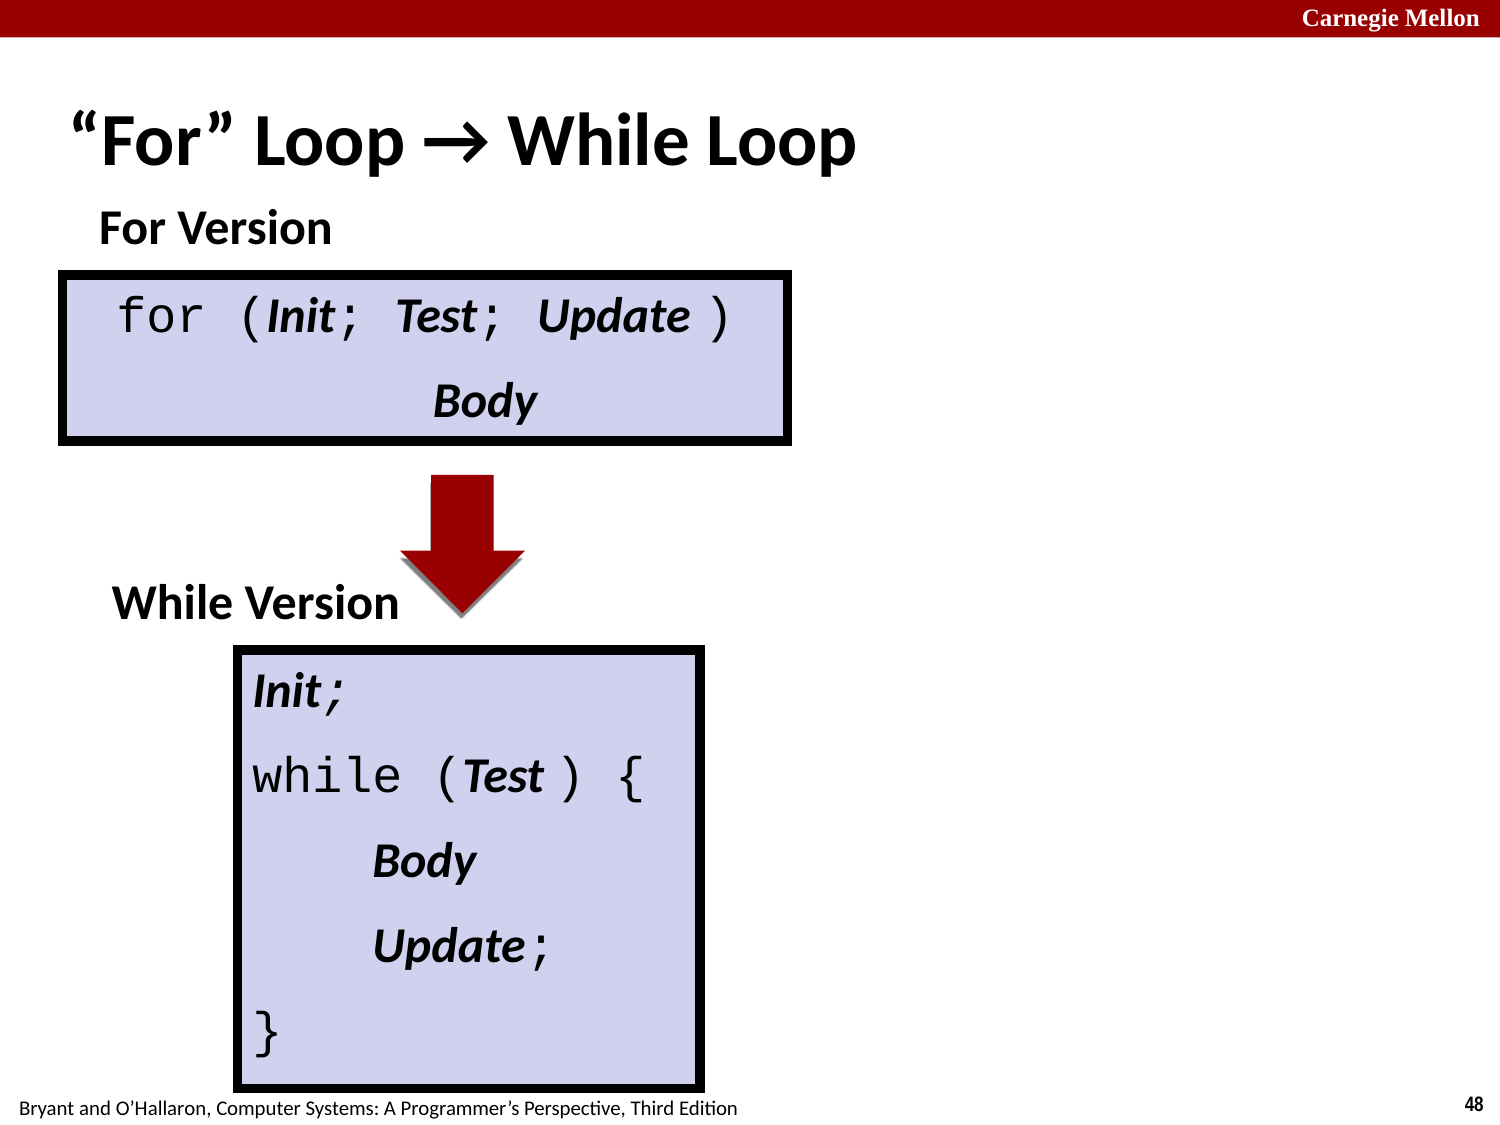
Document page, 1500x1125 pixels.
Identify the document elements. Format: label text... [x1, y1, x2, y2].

text_box Init; while (Test ) { Body Update; } [237, 650, 700, 1089]
text_box While Version [96, 562, 663, 631]
text_box [399, 474, 526, 614]
title “For” Loop → While Loop [62, 41, 1438, 230]
text_box for (Init; Test; Update ) Body [62, 274, 788, 442]
text_box For Version [84, 187, 650, 256]
